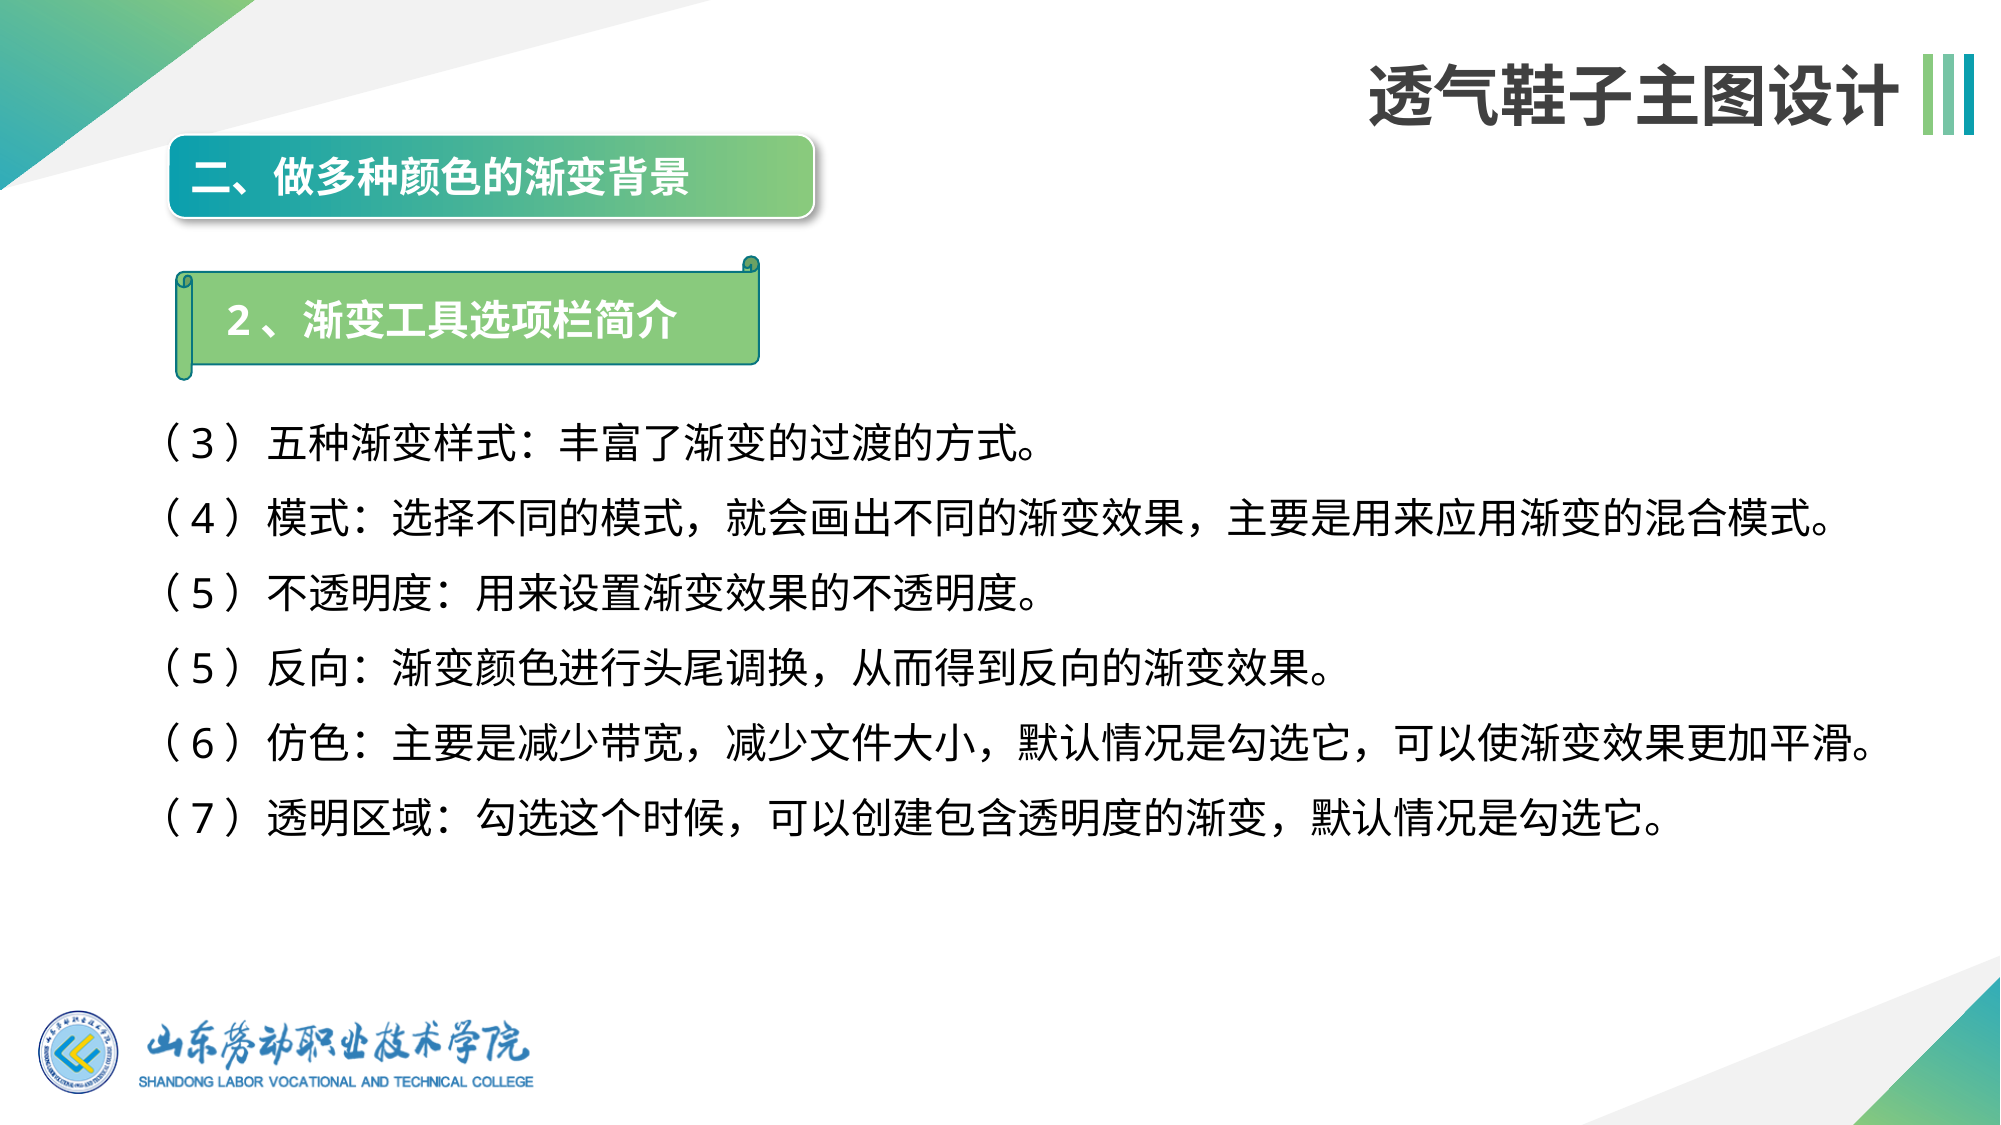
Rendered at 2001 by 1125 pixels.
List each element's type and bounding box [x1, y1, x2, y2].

text_box [0, 0, 2000, 1125]
picture [38, 1010, 550, 1094]
text_box [91, 134, 1352, 218]
text_box [1928, 54, 1969, 136]
